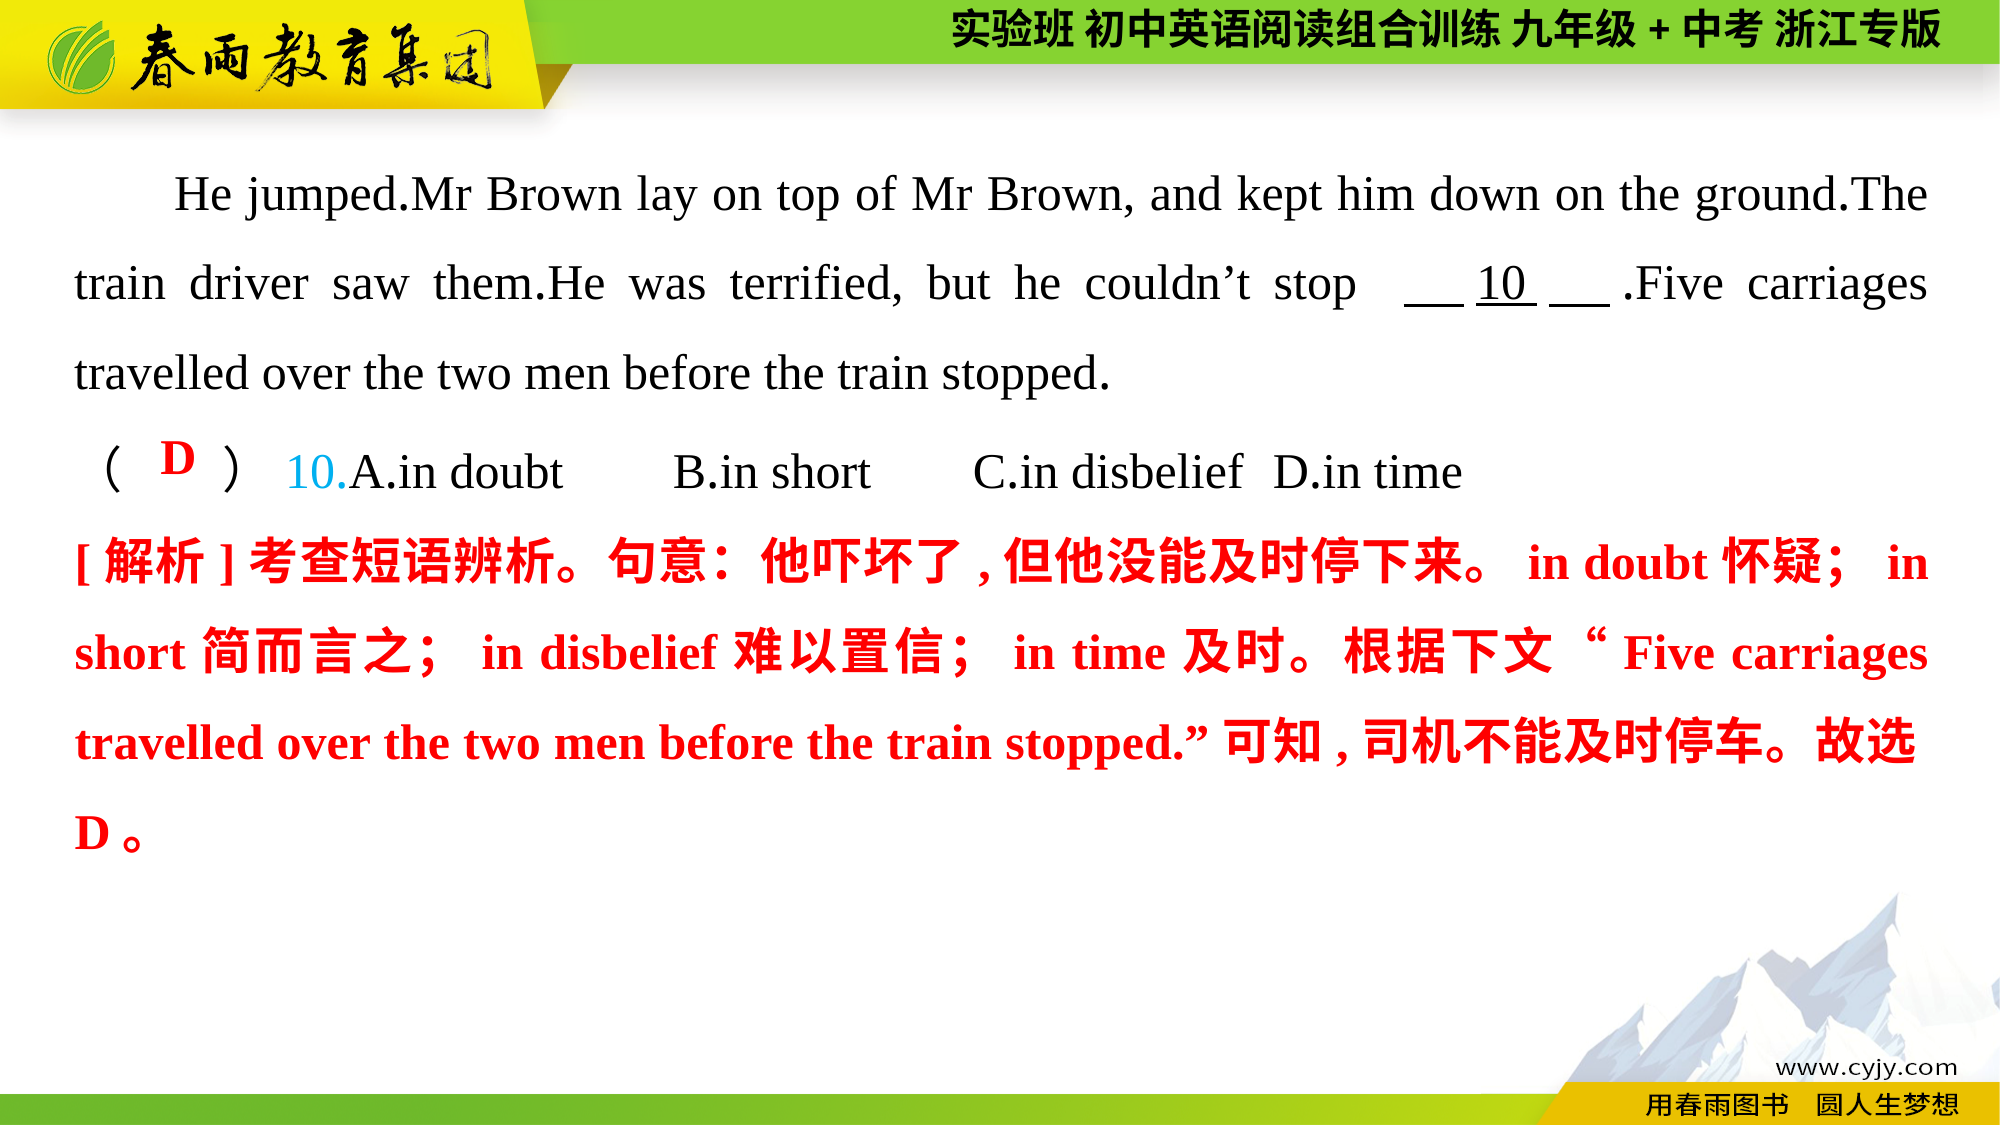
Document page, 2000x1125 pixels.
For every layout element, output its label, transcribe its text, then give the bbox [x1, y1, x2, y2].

text_box D [145, 417, 212, 493]
text_box [解析]考查短语辨析。句意：他吓坏了,但他没能及时停下来。in doubt怀疑；in short简而言之；in disbelief难以置信；in time及时。根据下文“Five carriages travelled over the two men before the train stopped.”可知,司机不能及时停车。故选D。 [59, 492, 1944, 868]
text_box （ ）10.A.in doubt B.in short C.in disbelief D.in time [57, 400, 1943, 506]
picture [0, 0, 2000, 1125]
list He jumped.Mr Brown lay on top of Mr Brown, and kept him down on the ground.The train driver saw them.He was terrified, but he couldn’t stop 10 .Five carriages travelled over the two men before the train stopped. [59, 122, 1944, 399]
